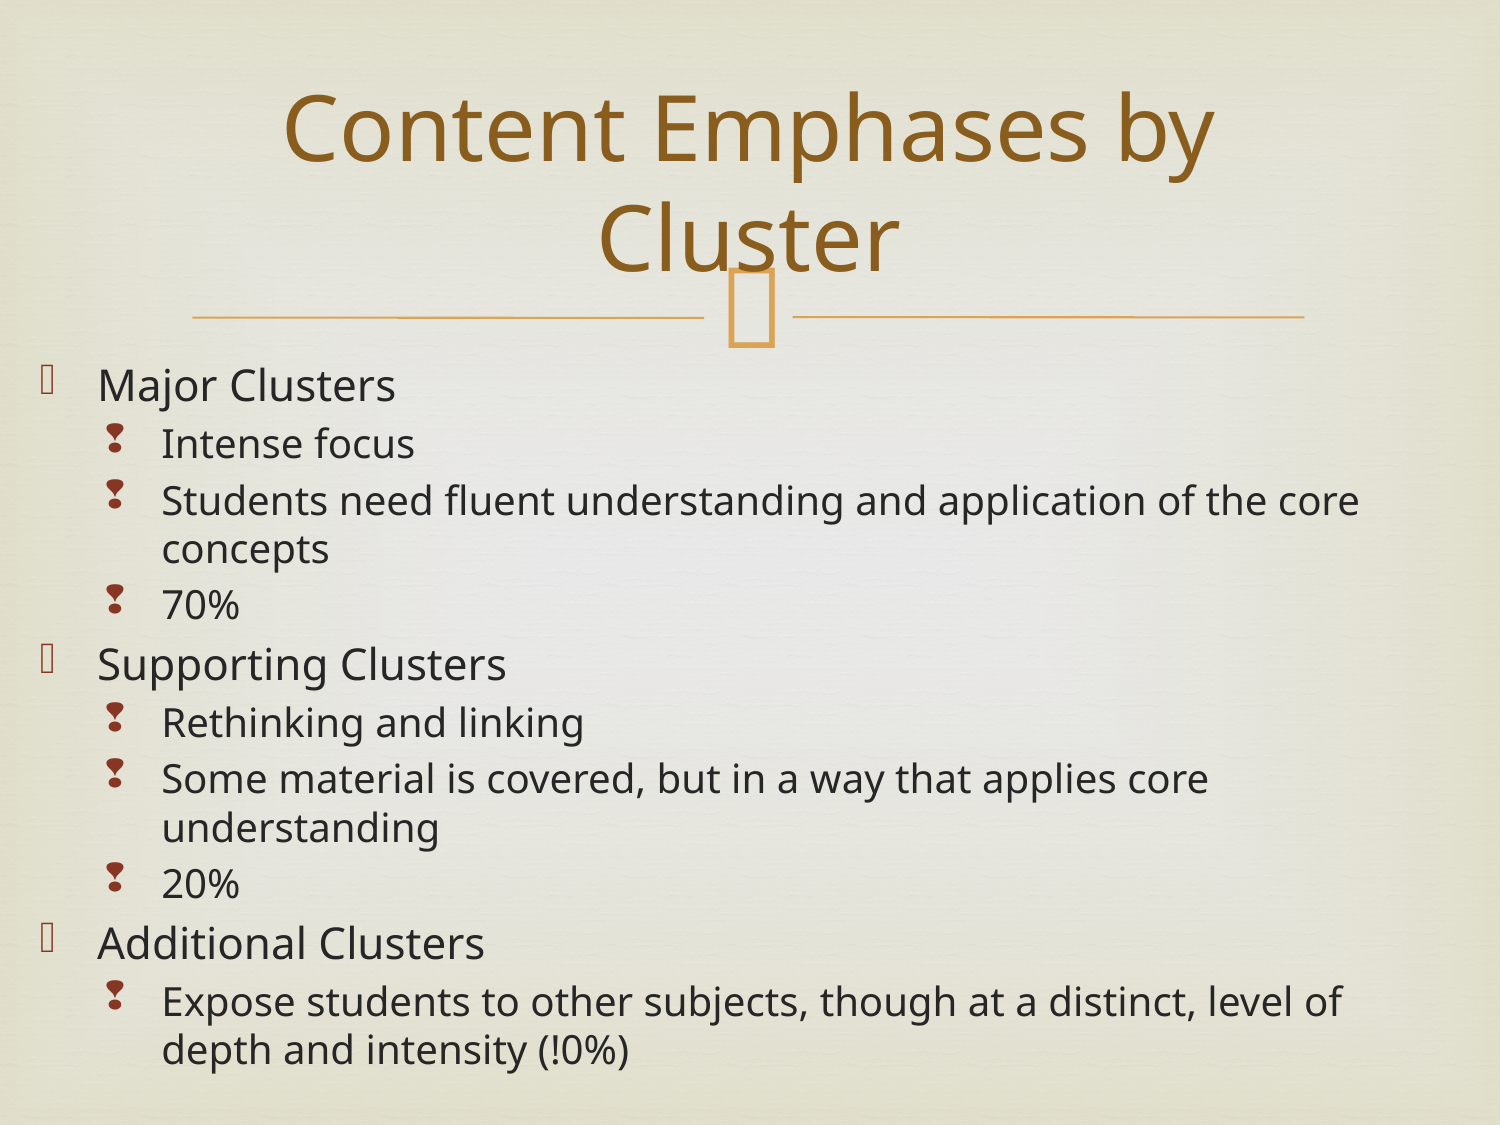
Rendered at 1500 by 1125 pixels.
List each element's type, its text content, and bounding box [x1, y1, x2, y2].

list Major Clusters Intense focus Students need fluent understanding and application of the core concepts 70% Supporting Clusters Rethinking and linking Some material is covered, but in a way that applies core understanding 20% Additional Clusters Expose students to other subjects, though at a distinct, level of depth and intensity (!0%) [24, 350, 1475, 1082]
title Content Emphases by Cluster [112, 93, 1386, 267]
